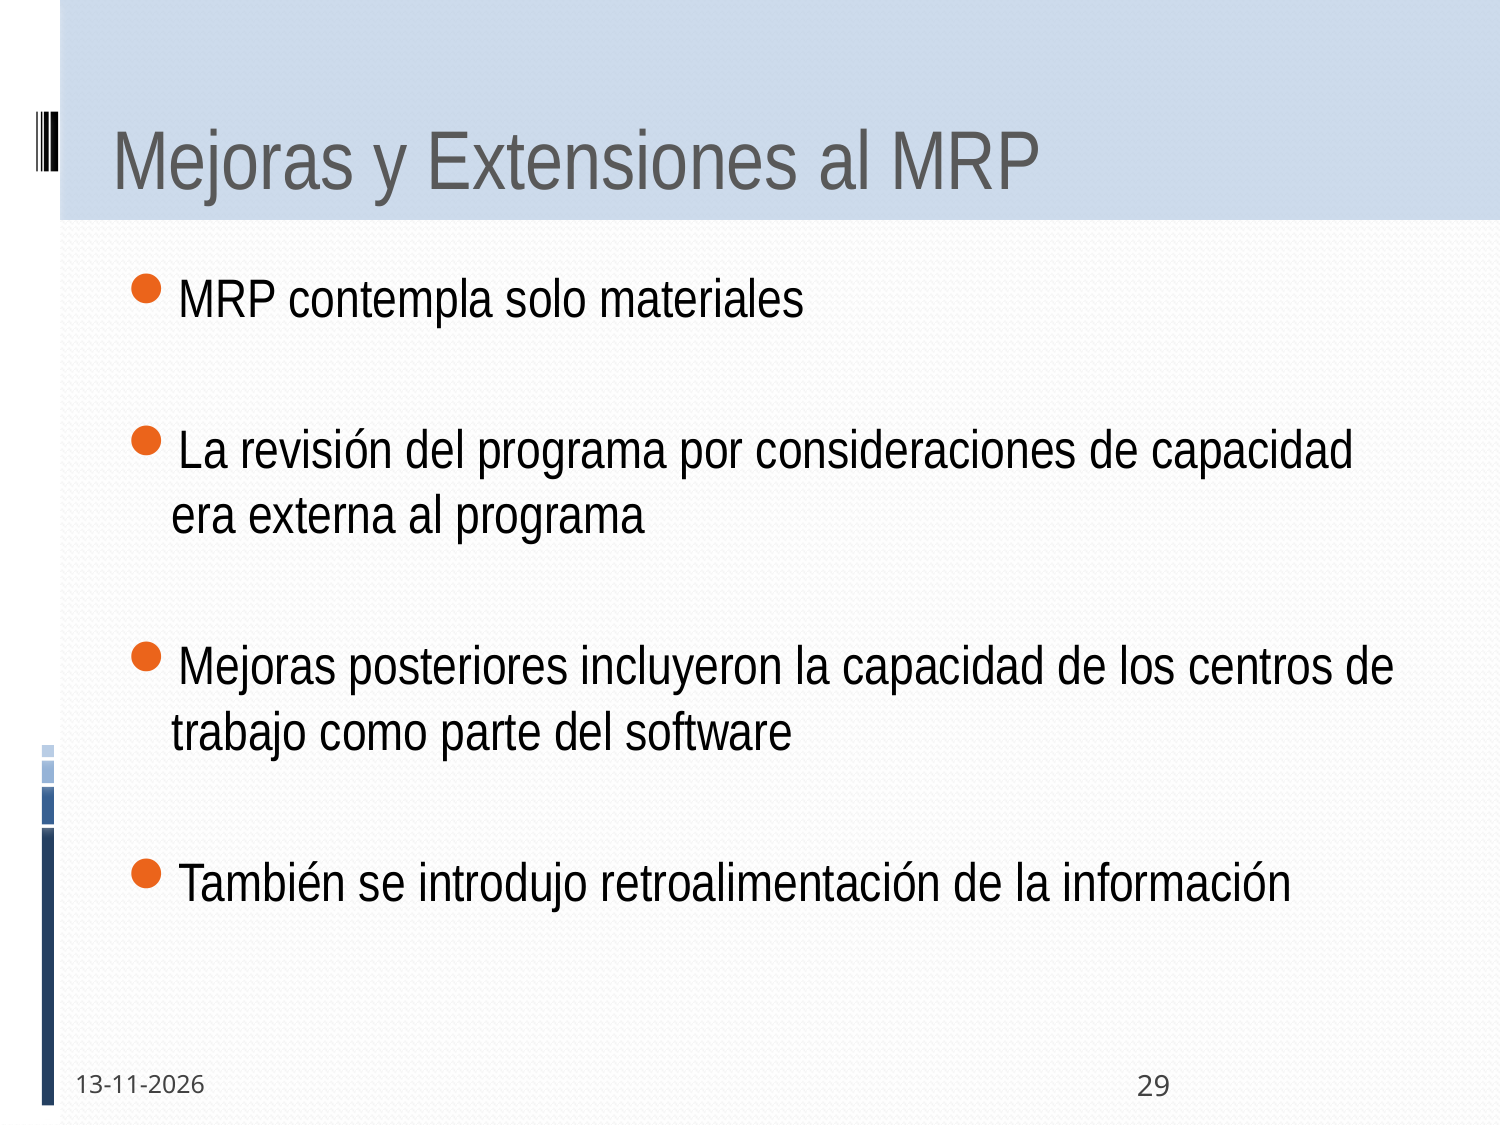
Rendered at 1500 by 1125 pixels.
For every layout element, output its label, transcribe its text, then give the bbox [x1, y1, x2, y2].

list MRP contempla solo materiales La revisión del programa por consideraciones de capacidad era externa al programa Mejoras posteriores incluyeron la capacidad de los centros de trabajo como parte del software También se introdujo retroalimentación de la información [111, 255, 1436, 1038]
slide_number 29 [1045, 1046, 1171, 1107]
title Mejoras y Extensiones al MRP [111, 18, 1436, 207]
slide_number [75, 1042, 243, 1103]
